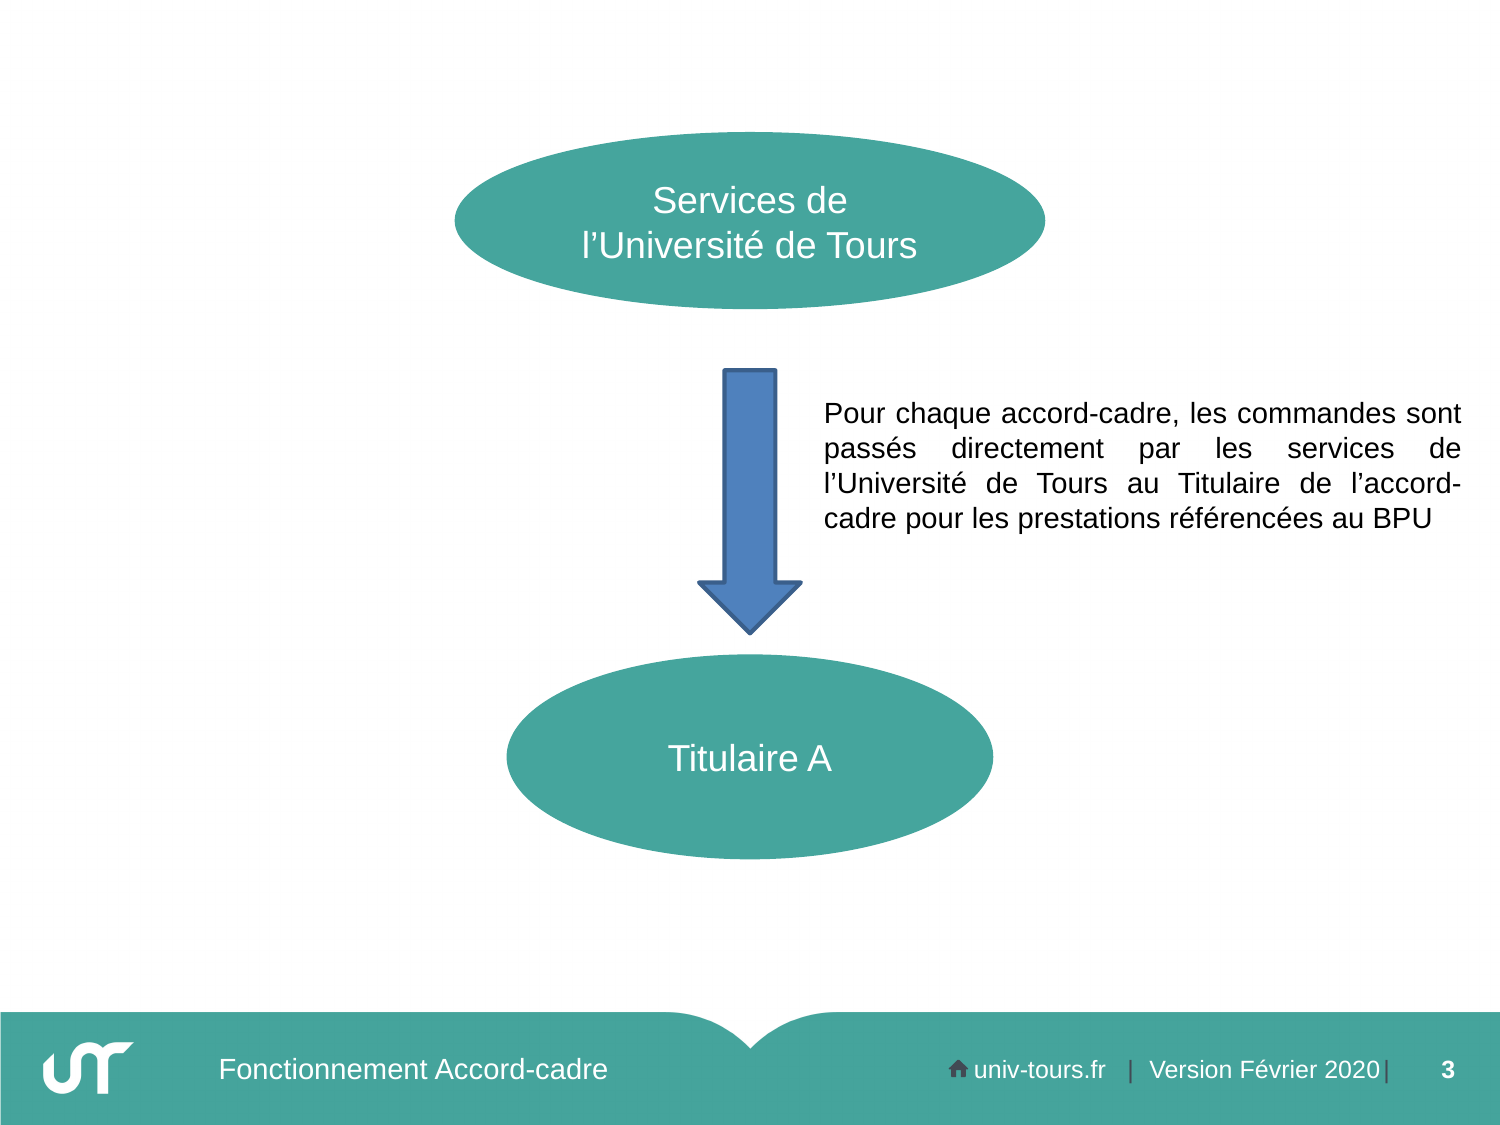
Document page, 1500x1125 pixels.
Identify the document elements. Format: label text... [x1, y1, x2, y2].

text_box [697, 368, 803, 636]
list Fonctionnement Accord-cadre [218, 1011, 750, 1125]
picture [0, 0, 1500, 1125]
text_box Pour chaque accord-cadre, les commandes sont passés directement par les services de l’Université de Tours au Titulaire de l’accord-cadre pour les prestations référencées au BPU [809, 386, 1478, 542]
text_box Services de l’Université de Tours [454, 131, 1046, 310]
text_box Titulaire A [506, 654, 994, 860]
